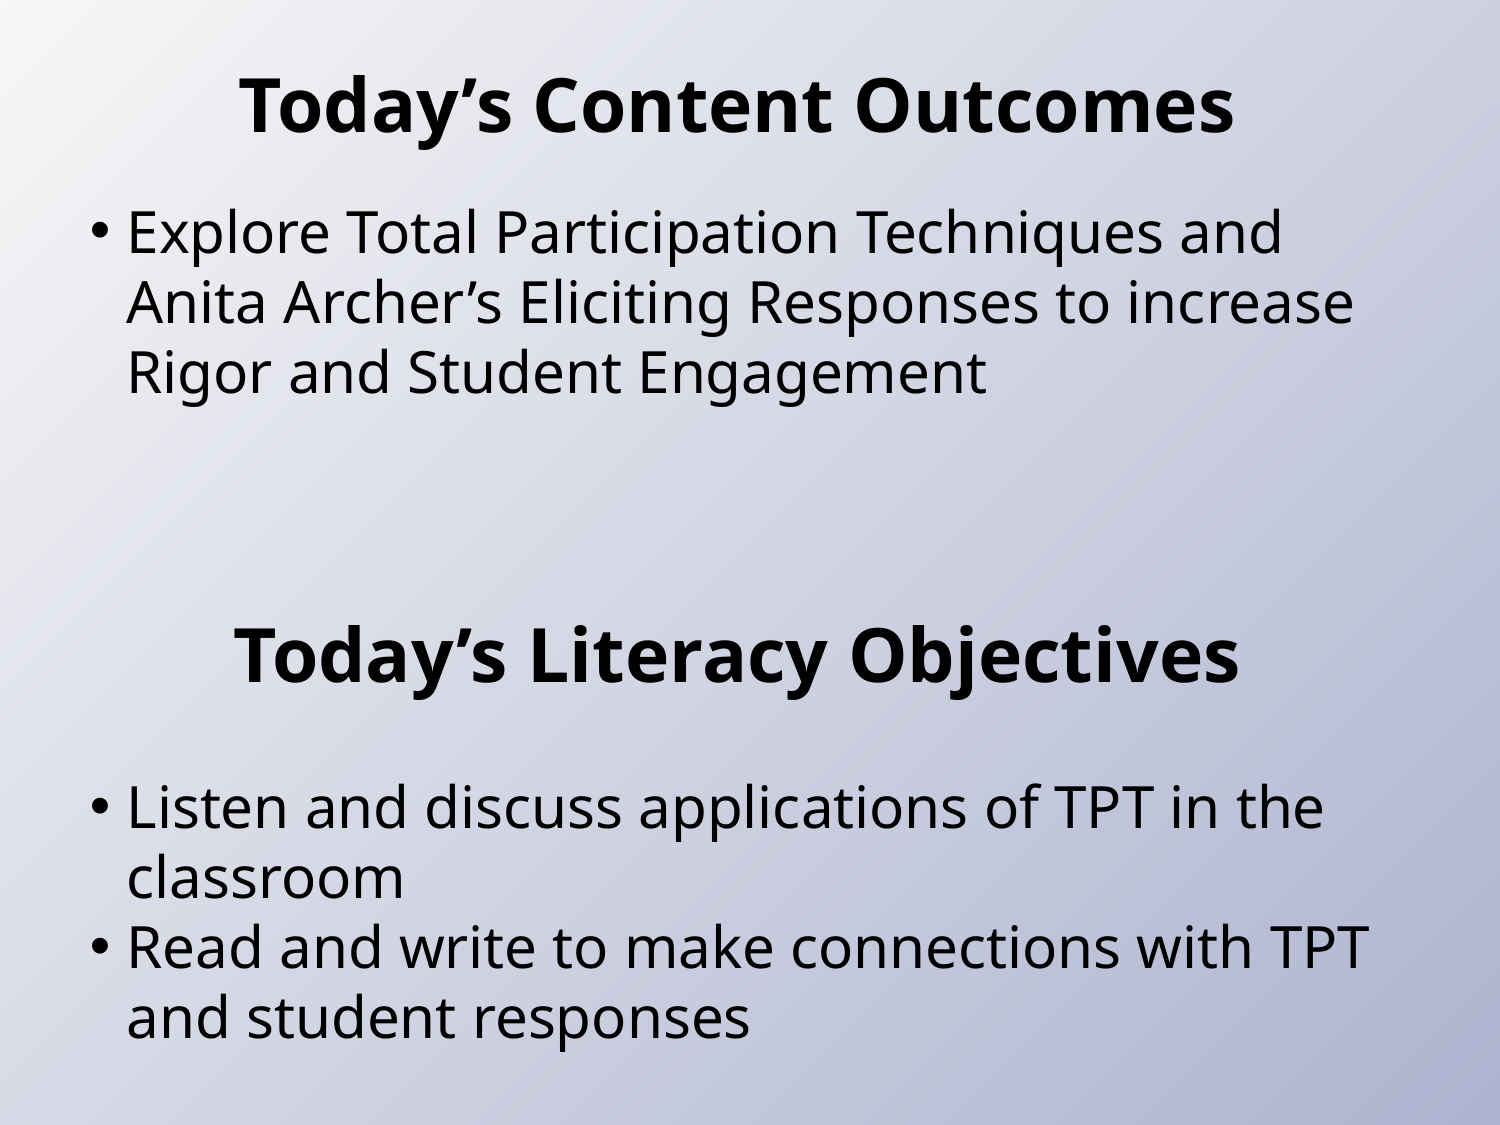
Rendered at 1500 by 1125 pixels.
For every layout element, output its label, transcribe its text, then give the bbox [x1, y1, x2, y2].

text_box Today’s Literacy Objectives [87, 599, 1388, 705]
text_box Today’s Content Outcomes [87, 49, 1388, 155]
text_box Explore Total Participation Techniques and Anita Archer’s Eliciting Responses to increase Rigor and Student Engagement [74, 187, 1438, 413]
text_box Listen and discuss applications of TPT in the classroom Read and write to make connections with TPT and student responses [74, 762, 1438, 1058]
